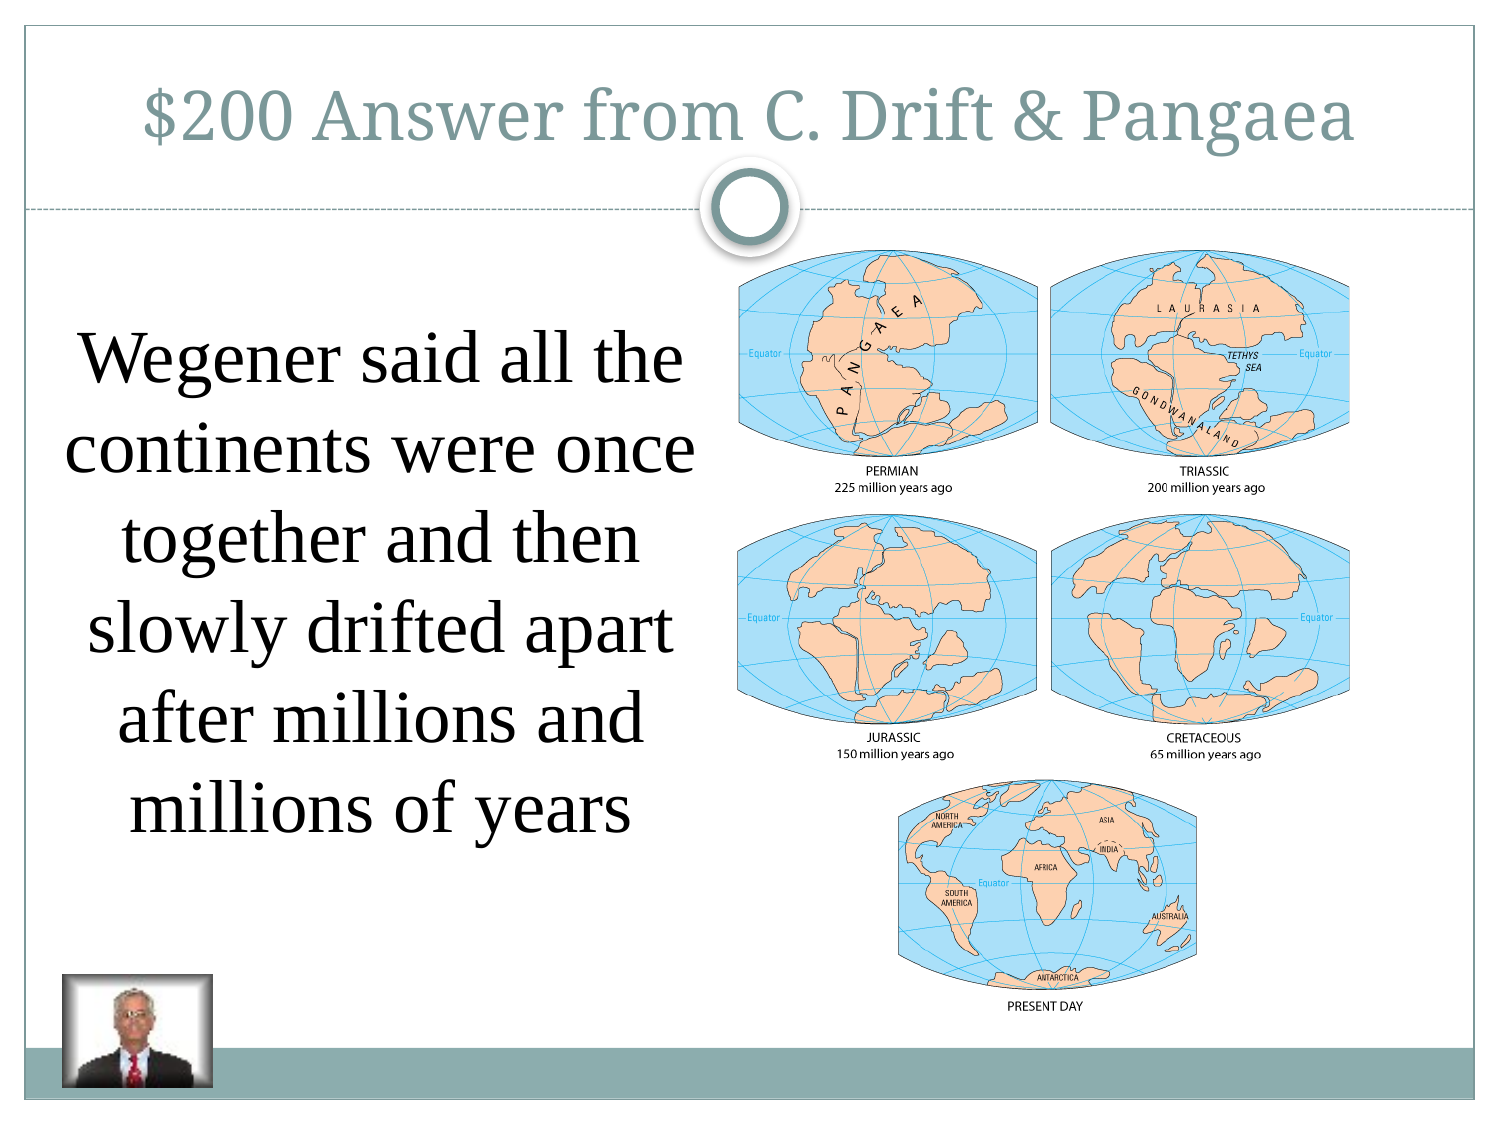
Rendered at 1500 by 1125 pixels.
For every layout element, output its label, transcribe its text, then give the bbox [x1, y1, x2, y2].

title $200 Answer from C. Drift & Pangaea [49, 37, 1450, 162]
picture [62, 974, 213, 1088]
text_box Wegener said all the continents were once together and then slowly drifted apart after millions and millions of years [49, 299, 713, 855]
picture [737, 249, 1350, 1014]
